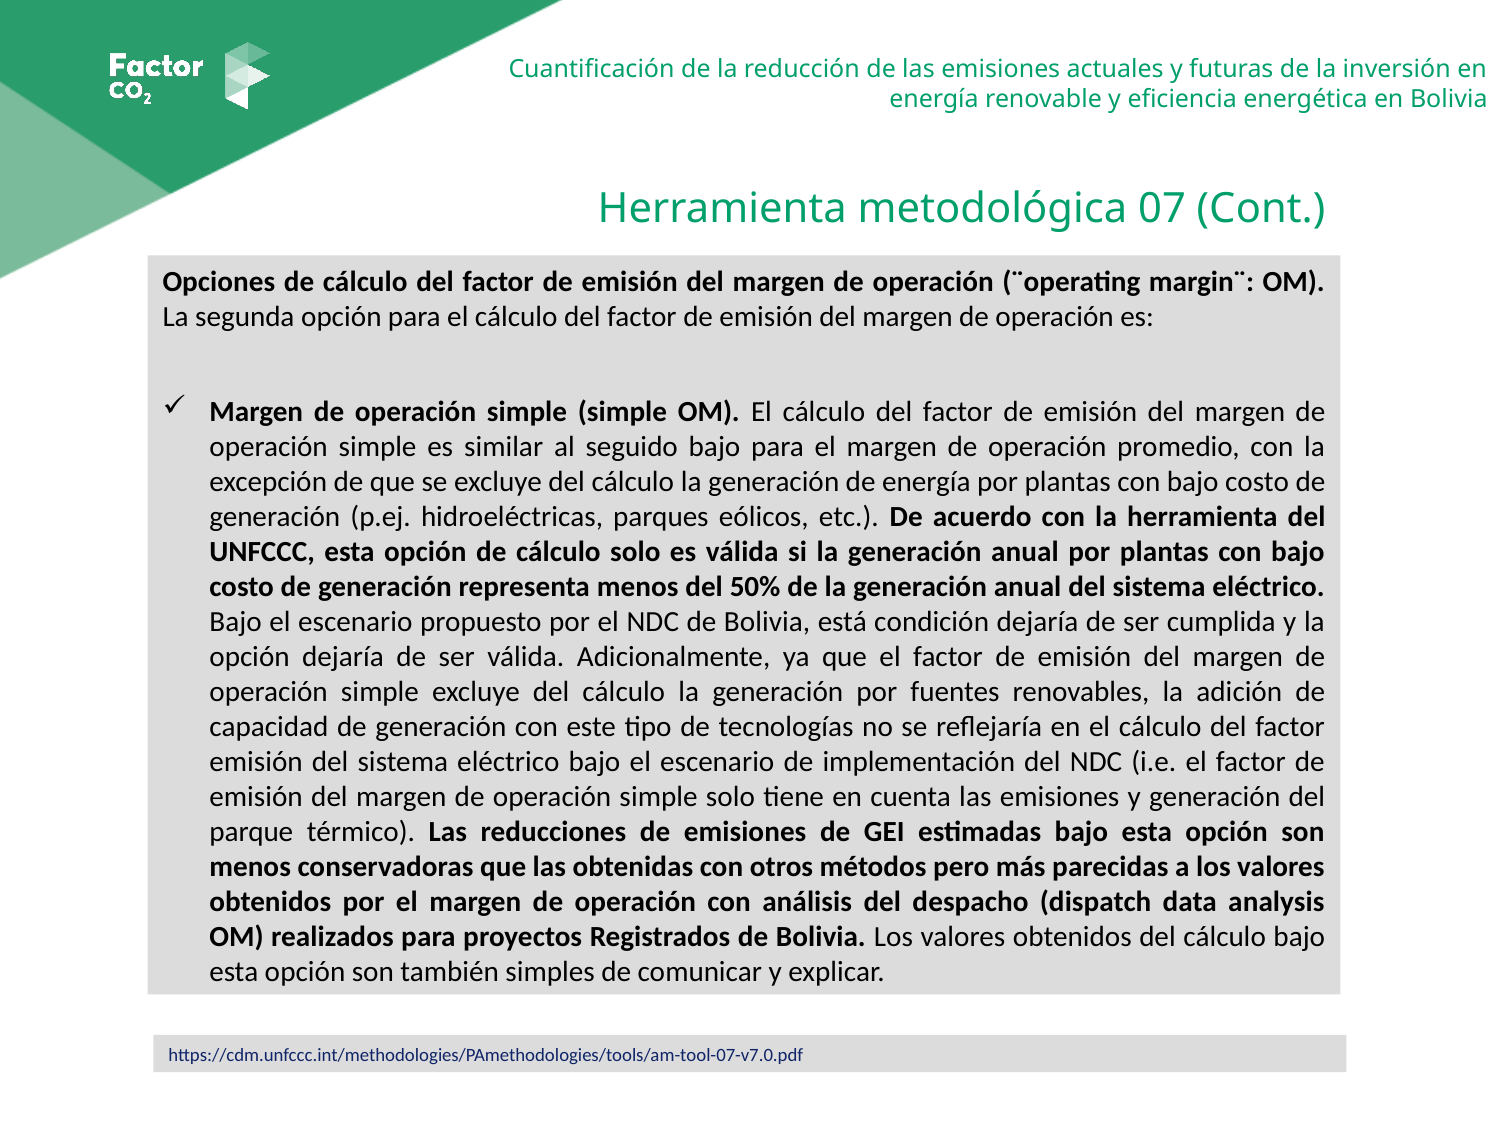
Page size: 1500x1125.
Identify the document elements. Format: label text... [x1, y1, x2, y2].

text_box Opciones de cálculo del factor de emisión del margen de operación (¨operating margin¨: OM). La segunda opción para el cálculo del factor de emisión del margen de operación es: Margen de operación simple (simple OM). El cálculo del factor de emisión del margen de operación simple es similar al seguido bajo para el margen de operación promedio, con la excepción de que se excluye del cálculo la generación de energía por plantas con bajo costo de generación (p.ej. hidroeléctricas, parques eólicos, etc.). De acuerdo con la herramienta del UNFCCC, esta opción de cálculo solo es válida si la generación anual por plantas con bajo costo de generación representa menos del 50% de la generación anual del sistema eléctrico. Bajo el escenario propuesto por el NDC de Bolivia, está condición dejaría de ser cumplida y la opción dejaría de ser válida. Adicionalmente, ya que el factor de emisión del margen de operación simple excluye del cálculo la generación por fuentes renovables, la adición de capacidad de generación con este tipo de tecnologías no se reflejaría en el cálculo del factor emisión del sistema eléctrico bajo el escenario de implementación del NDC (i.e. el factor de emisión del margen de operación simple solo tiene en cuenta las emisiones y generación del parque térmico). Las reducciones de emisiones de GEI estimadas bajo esta opción son menos conservadoras que las obtenidas con otros métodos pero más parecidas a los valores obtenidos por el margen de operación con análisis del despacho (dispatch data analysis OM) realizados para proyectos Registrados de Bolivia. Los valores obtenidos del cálculo bajo esta opción son también simples de comunicar y explicar. [147, 255, 1341, 995]
text_box [0, 0, 1500, 75]
picture [0, 75, 1500, 1125]
text_box Herramienta metodológica 07 (Cont.) [430, 172, 1341, 238]
text_box https://cdm.unfccc.int/methodologies/PAmethodologies/tools/am-tool-07-v7.0.pdf [153, 1035, 1347, 1073]
